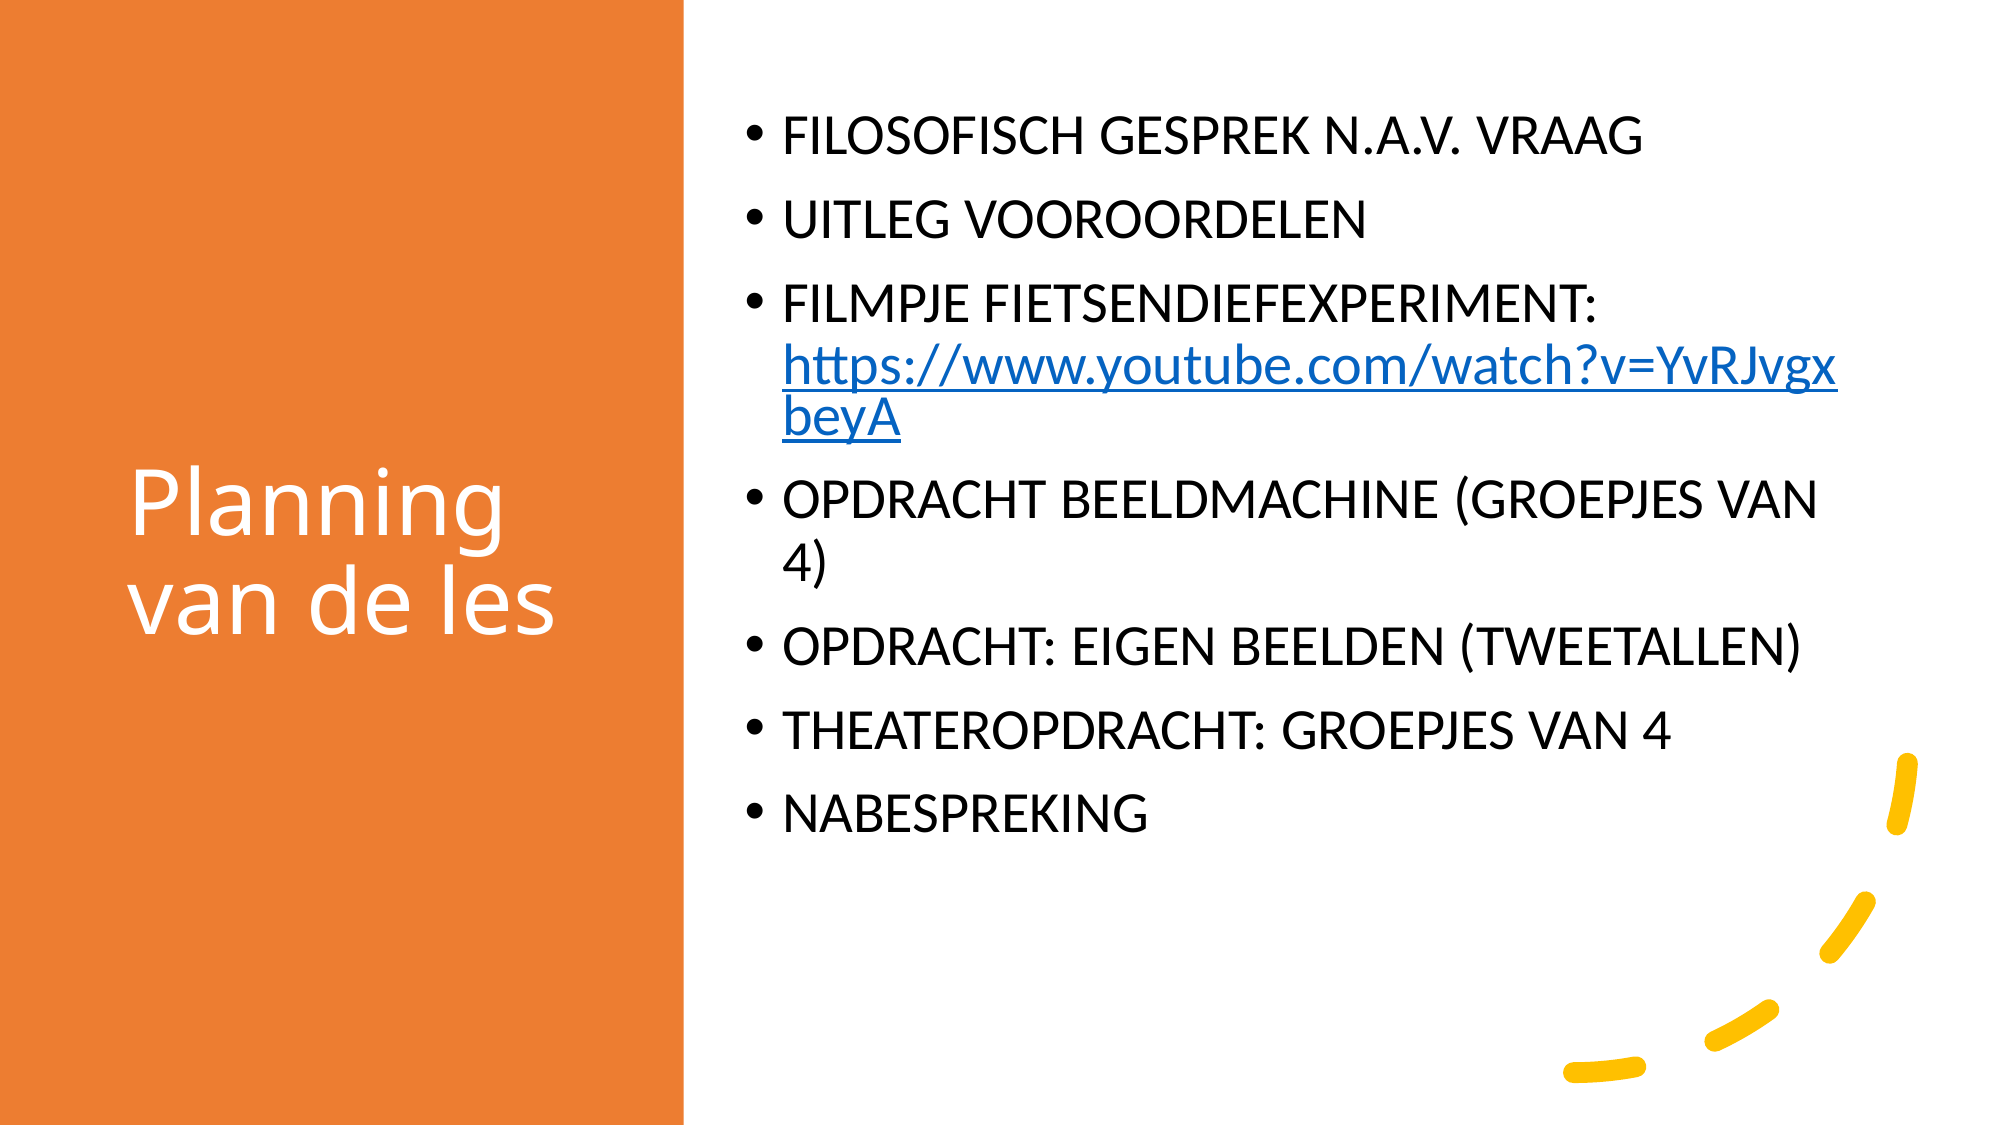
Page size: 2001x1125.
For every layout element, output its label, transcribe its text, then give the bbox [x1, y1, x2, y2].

text_box [685, 0, 2000, 1125]
text_box [1863, 737, 1909, 907]
text_box [1572, 1014, 1764, 1074]
title Planning van de les [112, 97, 638, 1014]
list FILOSOFISCH GESPREK N.A.V. VRAAG UITLEG VOOROORDELEN FILMPJE FIETSENDIEFEXPERIMENT: https://www.youtube.com/watch?v=YvRJvgxbeyA OPDRACHT BEELDMACHINE (GROEPJES VAN 4) OPDRACHT: EIGEN BEELDEN (TWEETALLEN) THEATEROPDRACHT: GROEPJES VAN 4 NABESPREKING [729, 97, 1863, 1014]
text_box [0, 0, 685, 1125]
